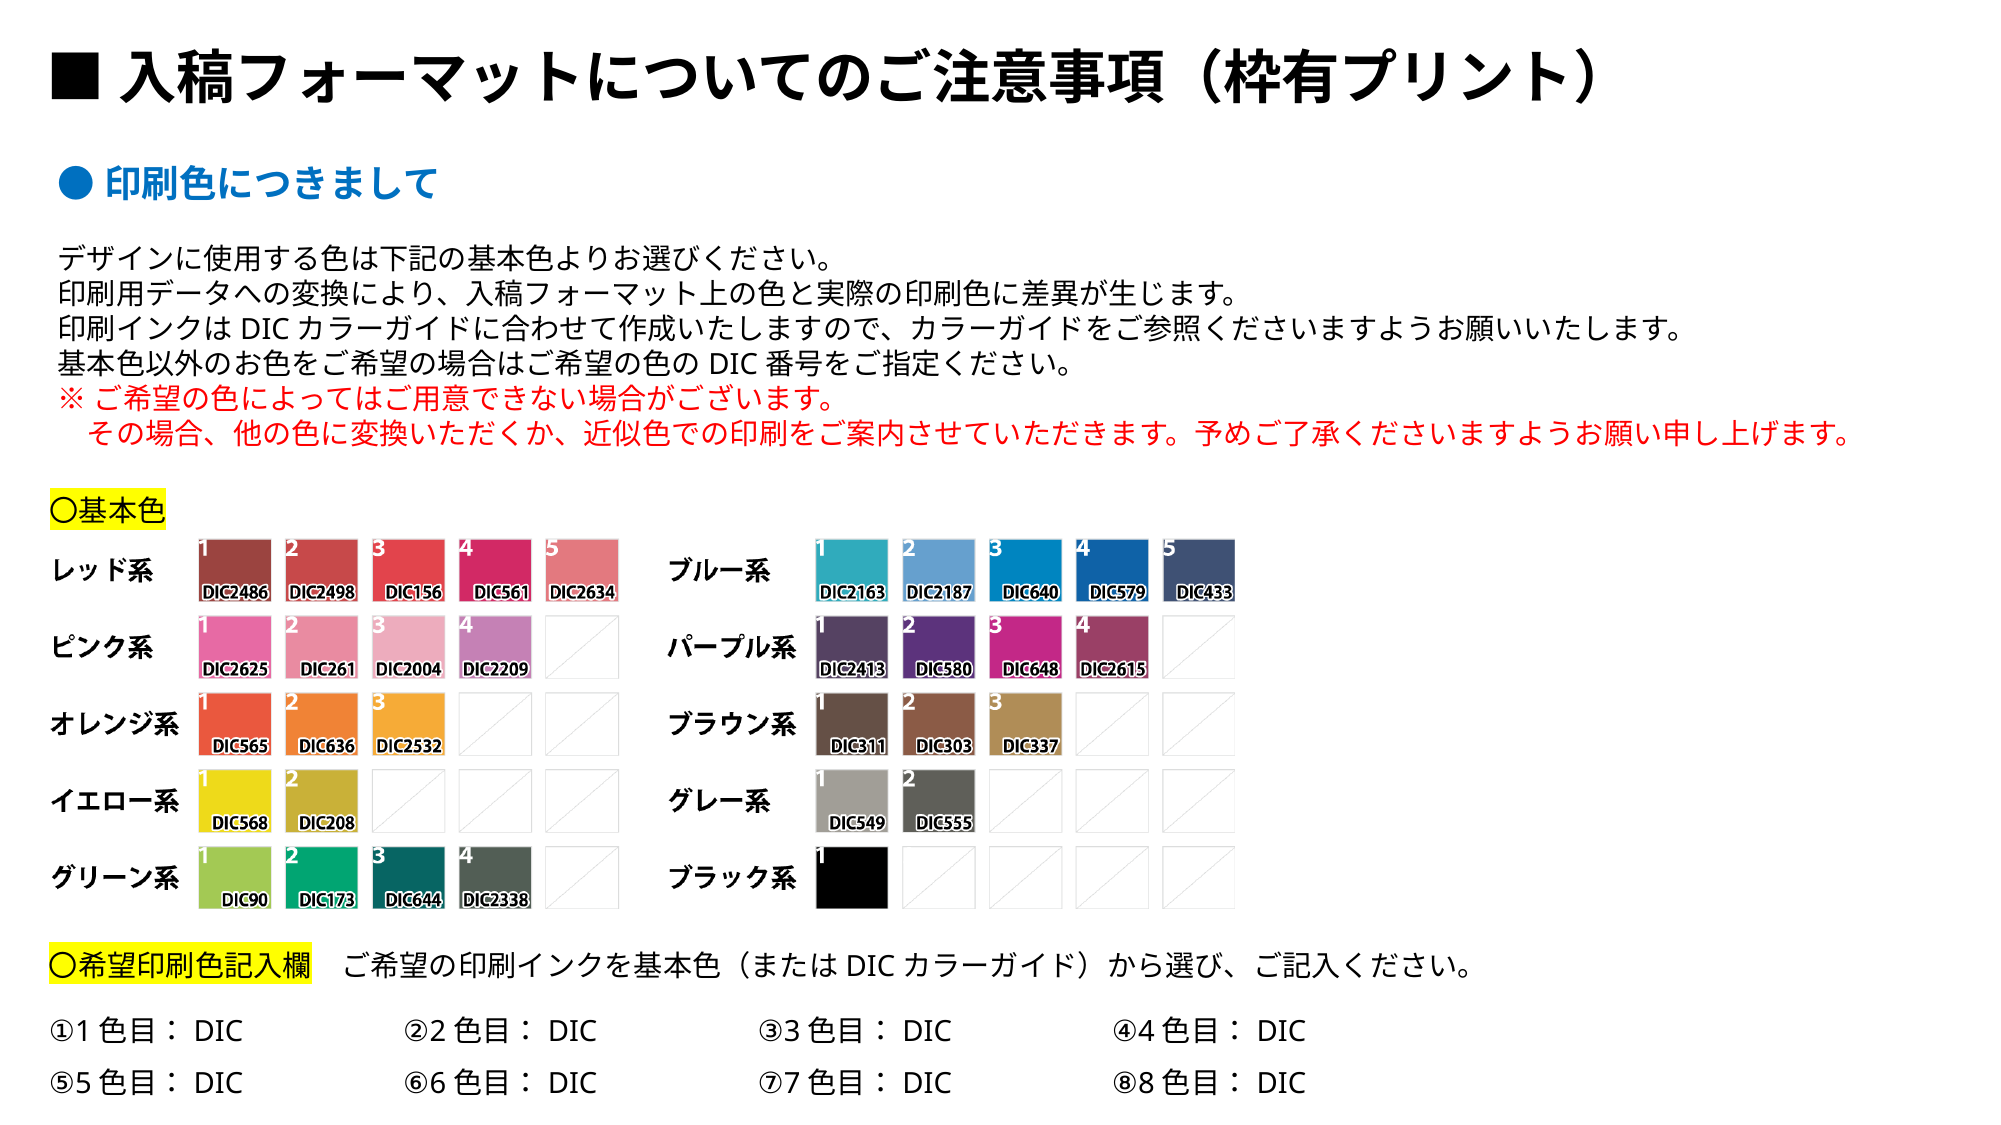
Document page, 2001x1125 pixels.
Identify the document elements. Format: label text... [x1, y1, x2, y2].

text_box 〇基本色 [34, 485, 182, 535]
text_box ②2色目：DIC ⑥6色目：DIC [388, 986, 742, 1107]
picture [49, 538, 1235, 909]
text_box 〇希望印刷色記入欄 ご希望の印刷インクを基本色（またはDICカラーガイド）から選び、ご記入ください。 [34, 921, 1535, 990]
text_box ③3色目：DIC ⑦7色目：DIC [742, 986, 1097, 1107]
text_box ■入稿フォーマットについてのご注意事項（枠有プリント） [31, 32, 1647, 118]
text_box ④4色目：DIC ⑧8色目：DIC [1097, 986, 1452, 1107]
text_box ●印刷色につきまして デザインに使用する色は下記の基本色よりお選びください。 印刷用データへの変換により、入稿フォーマット上の色と実際の印刷色に差異が生じます。 印刷インクはDICカラーガイドに合わせて作成いたしますので、カラーガイドをご参照くださいますようお願いいたします。 基本色以外のお色をご希望の場合はご希望の色のDIC番号をご指定ください。 ※ご希望の色によってはご用意できない場合がございます。 その場合、他の色に変換いただくか、近似色での印刷をご案内させていただきます。予めご了承くださいますようお願い申し上げます。 [42, 152, 1927, 458]
text_box ①1色目：DIC ⑤5色目：DIC [34, 990, 388, 1107]
